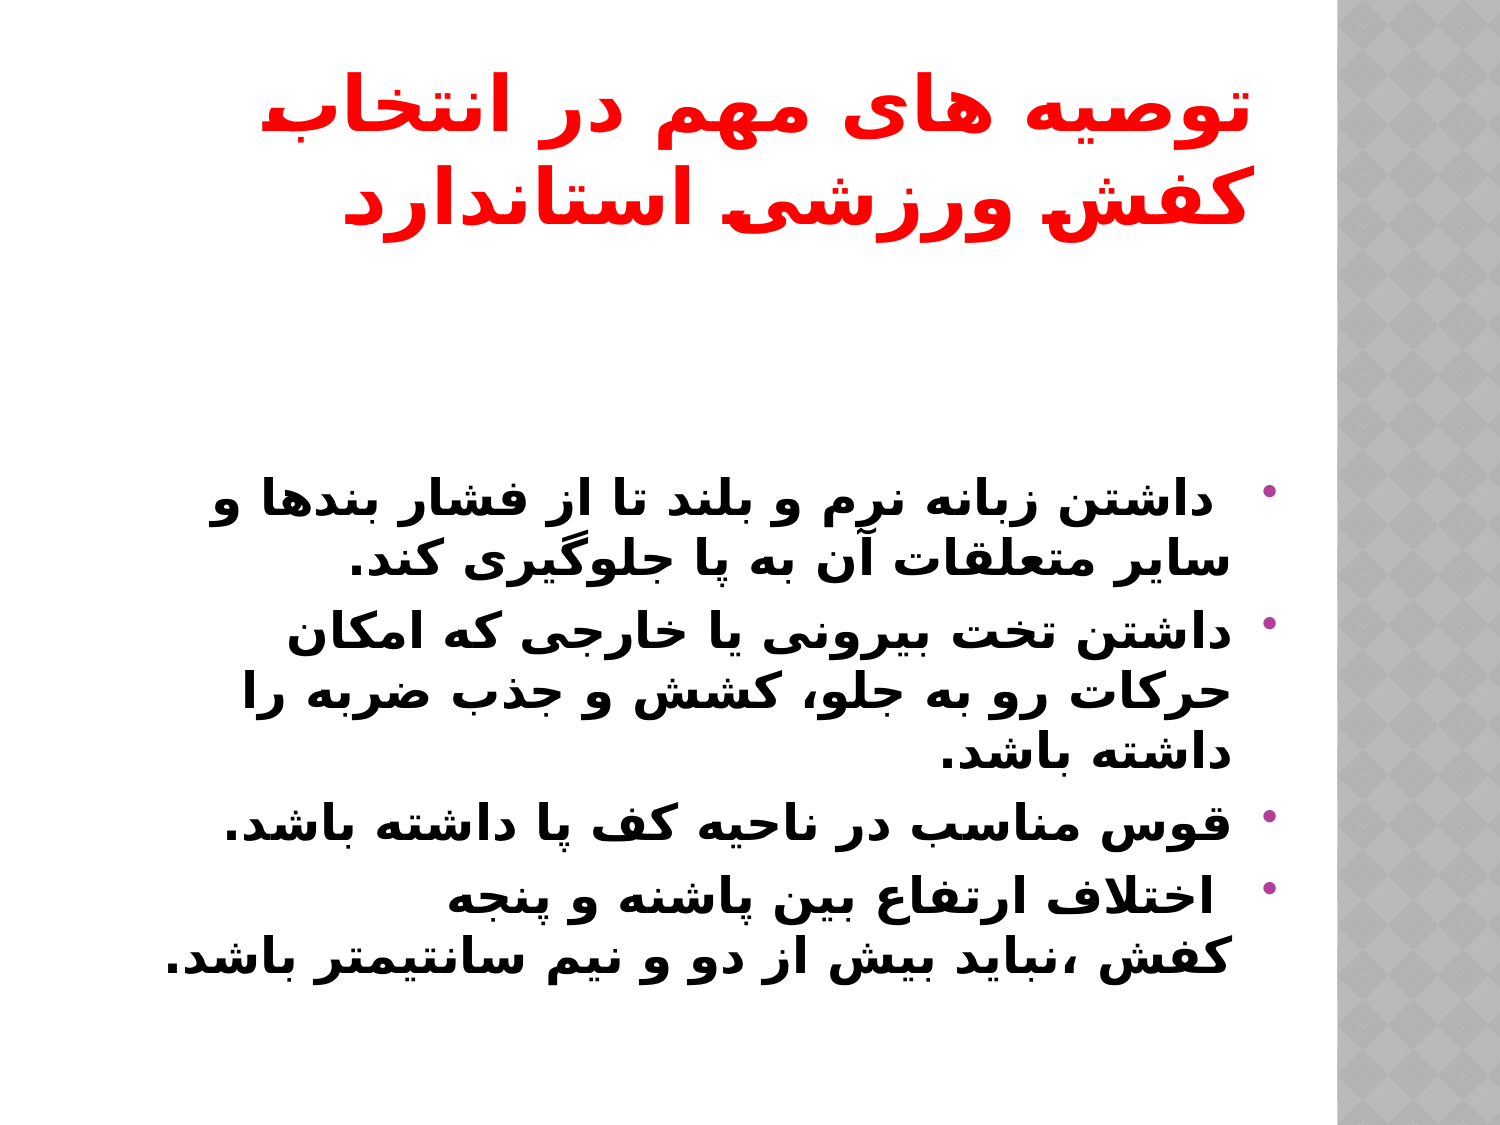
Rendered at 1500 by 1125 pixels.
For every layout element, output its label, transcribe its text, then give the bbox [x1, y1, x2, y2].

list داشتن زبانه نرم و بلند تا از فشار بندها و سایر متعلقات آن به پا جلوگیری کند. داشتن تخت بیرونی یا خارجی که امکان حرکات رو به جلو، کشش و جذب ضربه را داشته باشد. قوس مناسب در ناحیه کف پا داشته باشد. اختلاف ارتفاع بین پاشنه و پنجه کفش ،نباید بیش از دو و نیم سانتیمتر باشد. [142, 458, 1294, 882]
title توصیه های مهم در انتخاب کفش ورزشی استاندارد [75, 52, 1263, 240]
